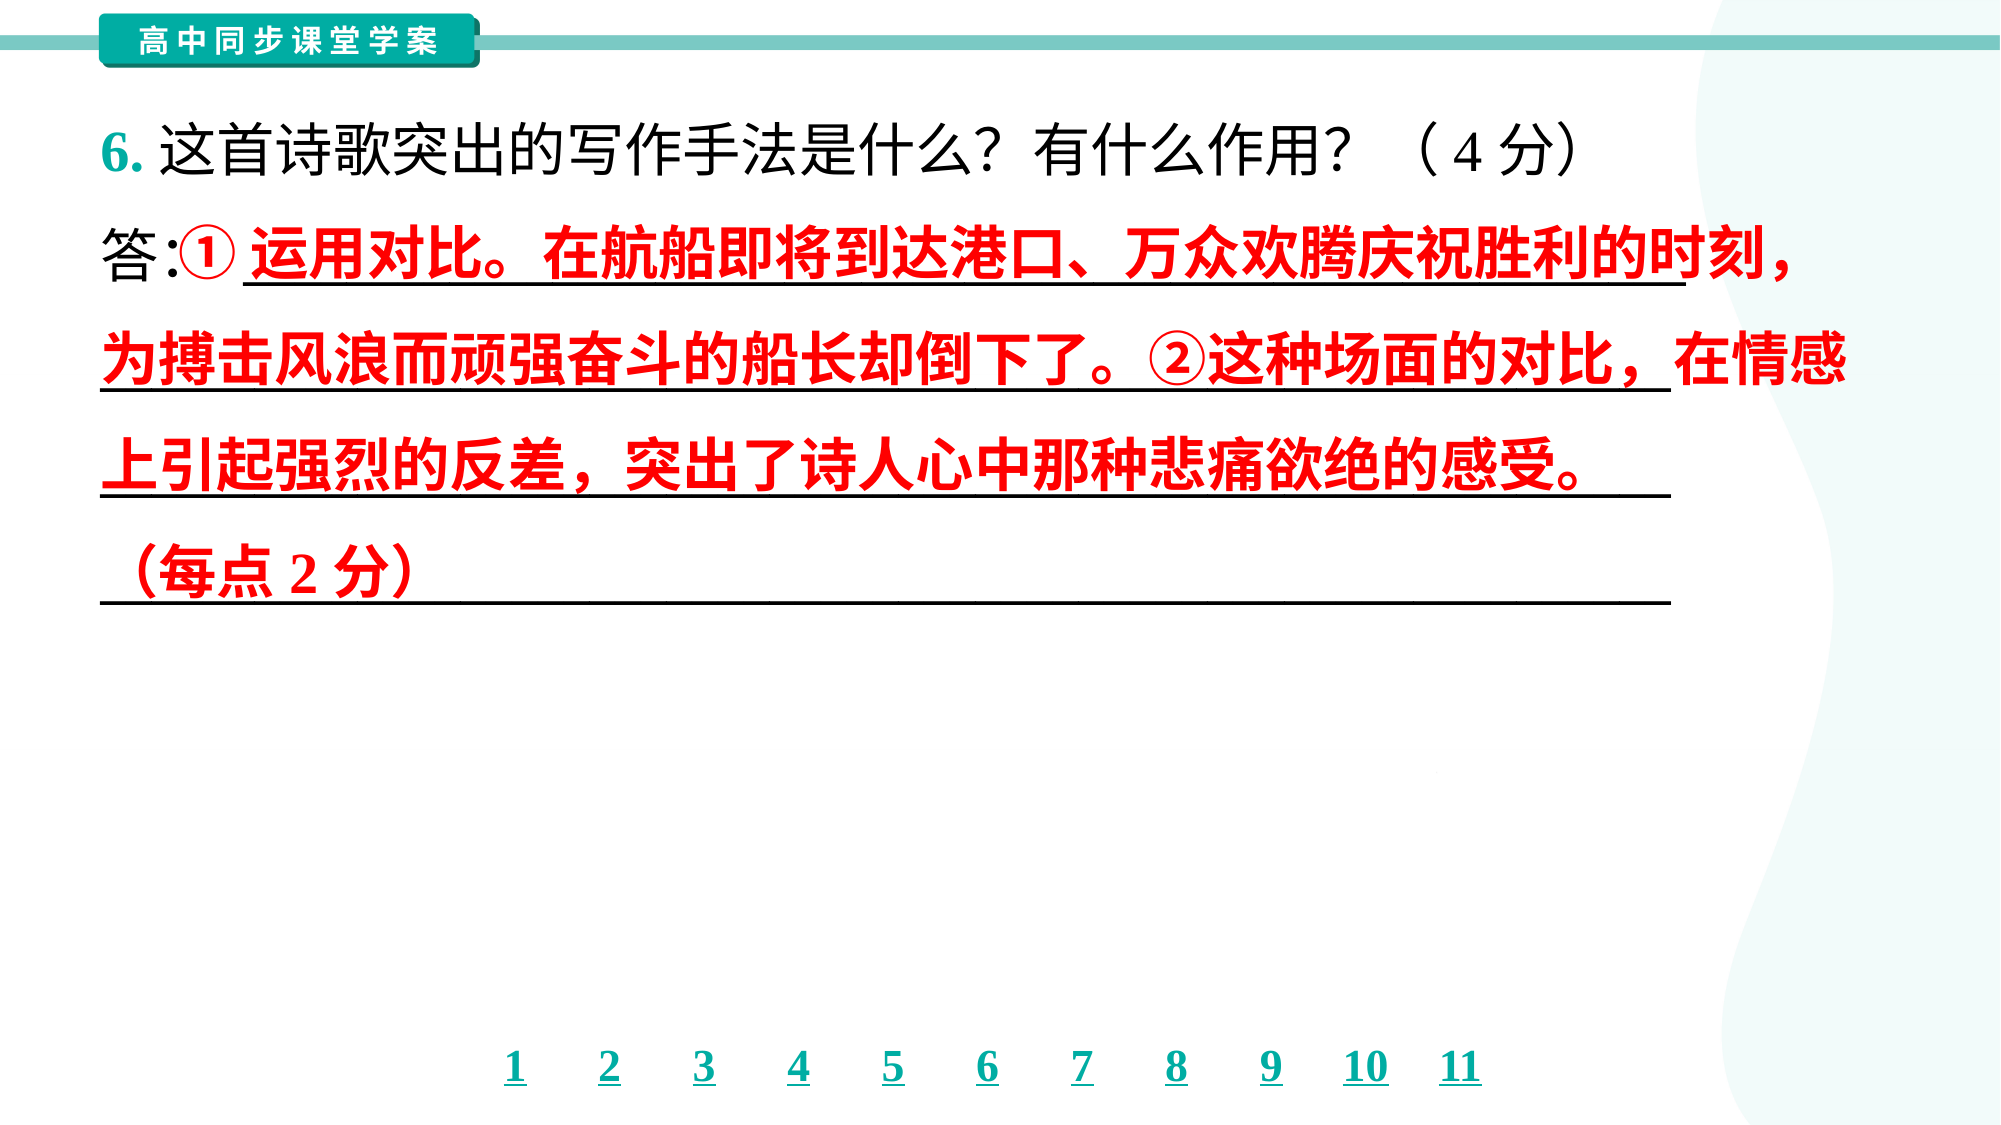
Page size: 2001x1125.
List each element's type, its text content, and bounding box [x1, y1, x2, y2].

text_box 6.这首诗歌突出的写作手法是什么？有什么作用？（4分） 答： ________________________________________________________ _____________________________________________________________ _____________________________________________________________ _____________________________________________________________ [100, 76, 1899, 179]
picture [0, 0, 2000, 1125]
text_box ①运用对比。在航船即将到达港口、万众欢腾庆祝胜利的时刻， 为搏击风浪而顽强奋斗的船长却倒下了。②这种场面的对比，在情感 上引起强烈的反差，突出了诗人心中那种悲痛欲绝的感受。 （每点2分） [100, 179, 1899, 605]
